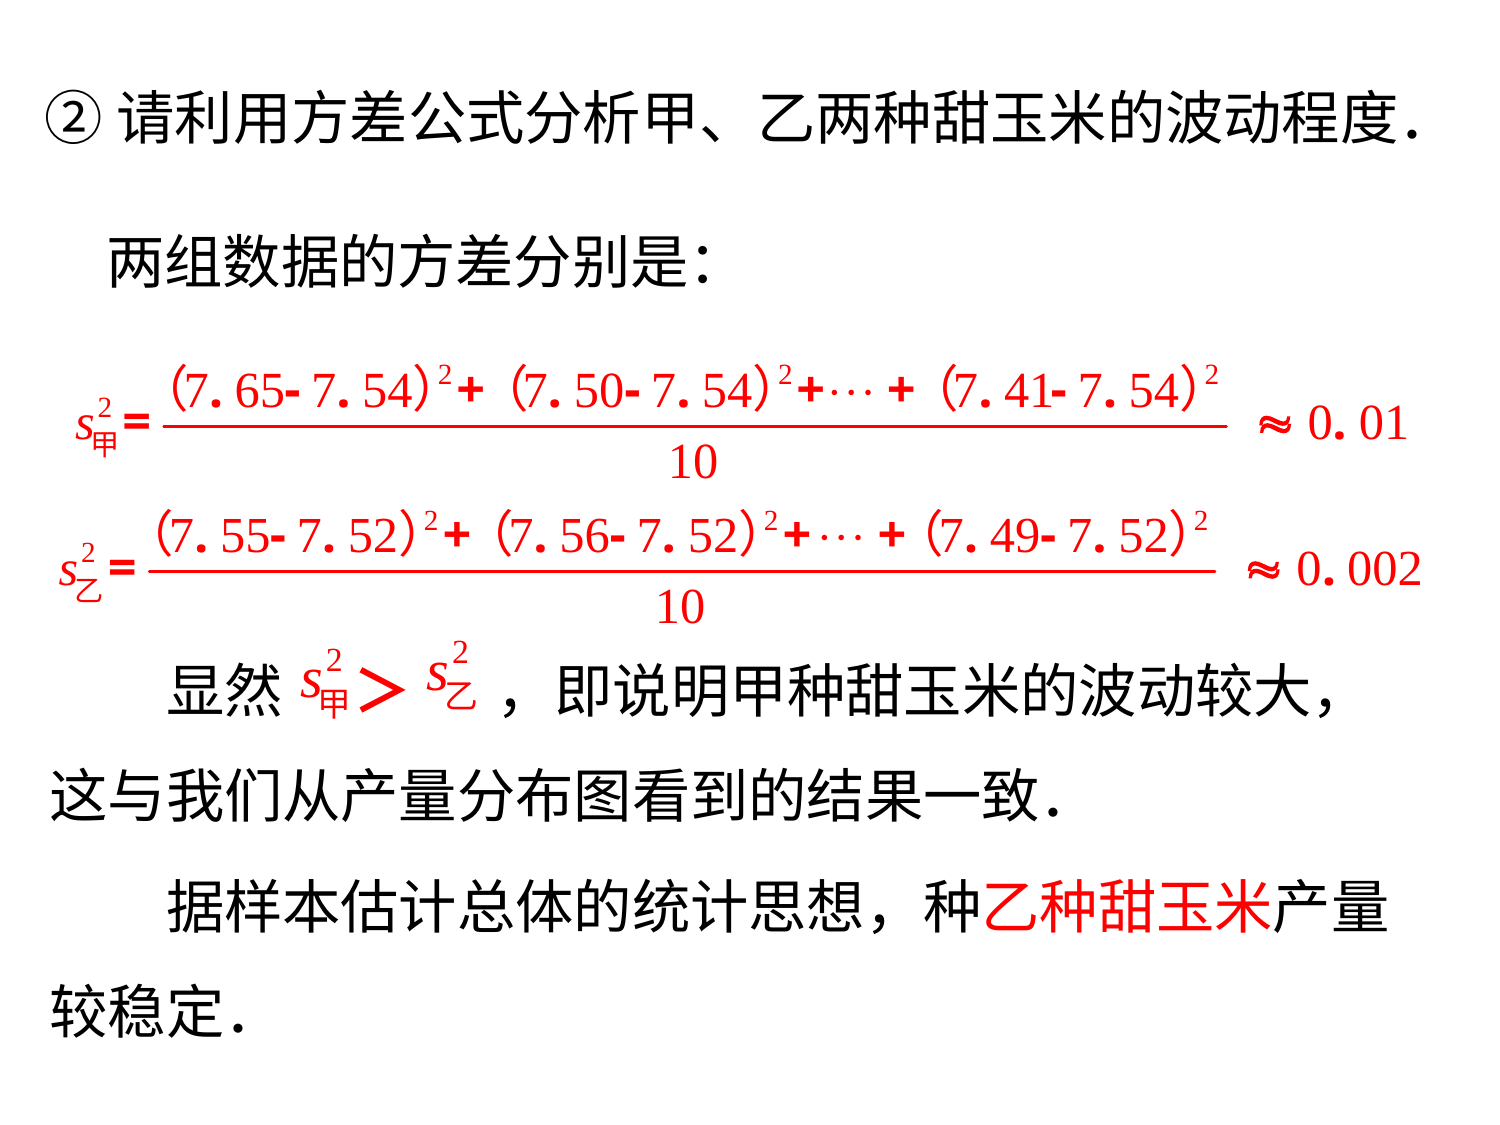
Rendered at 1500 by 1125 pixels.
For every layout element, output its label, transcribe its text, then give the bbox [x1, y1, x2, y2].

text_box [71, 354, 1408, 484]
text_box 两组数据的方差分别是： [91, 218, 827, 303]
text_box 据样本估计总体的统计思想，种乙种甜玉米产量较稳定． [34, 828, 1425, 1053]
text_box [34, 610, 1407, 838]
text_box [54, 500, 1426, 629]
text_box ②请利用方差公式分析甲、乙两种甜玉米的波动程度． [29, 73, 1468, 228]
